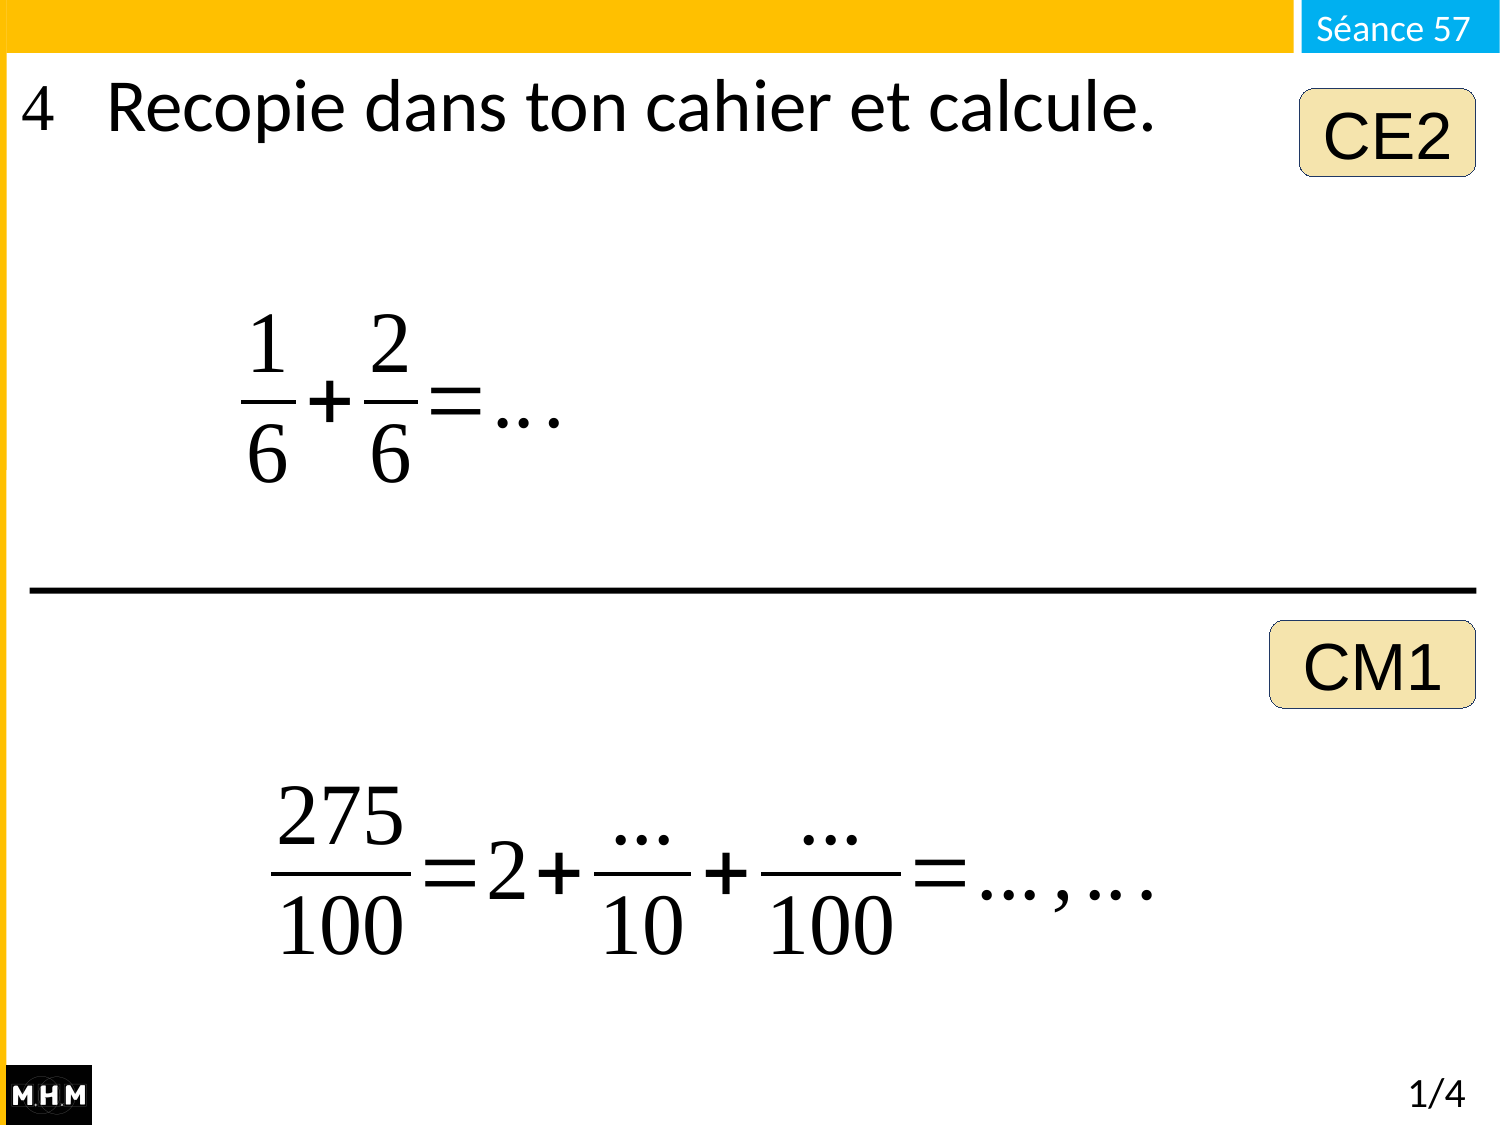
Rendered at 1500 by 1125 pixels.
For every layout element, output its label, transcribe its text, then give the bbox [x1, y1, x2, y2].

text_box CE2 [1299, 88, 1476, 177]
list 1/4 [1373, 1064, 1500, 1125]
text_box CM1 [1269, 620, 1476, 709]
picture [6, 1065, 92, 1125]
title Recopie dans ton cahier et calcule. [91, 60, 1223, 162]
